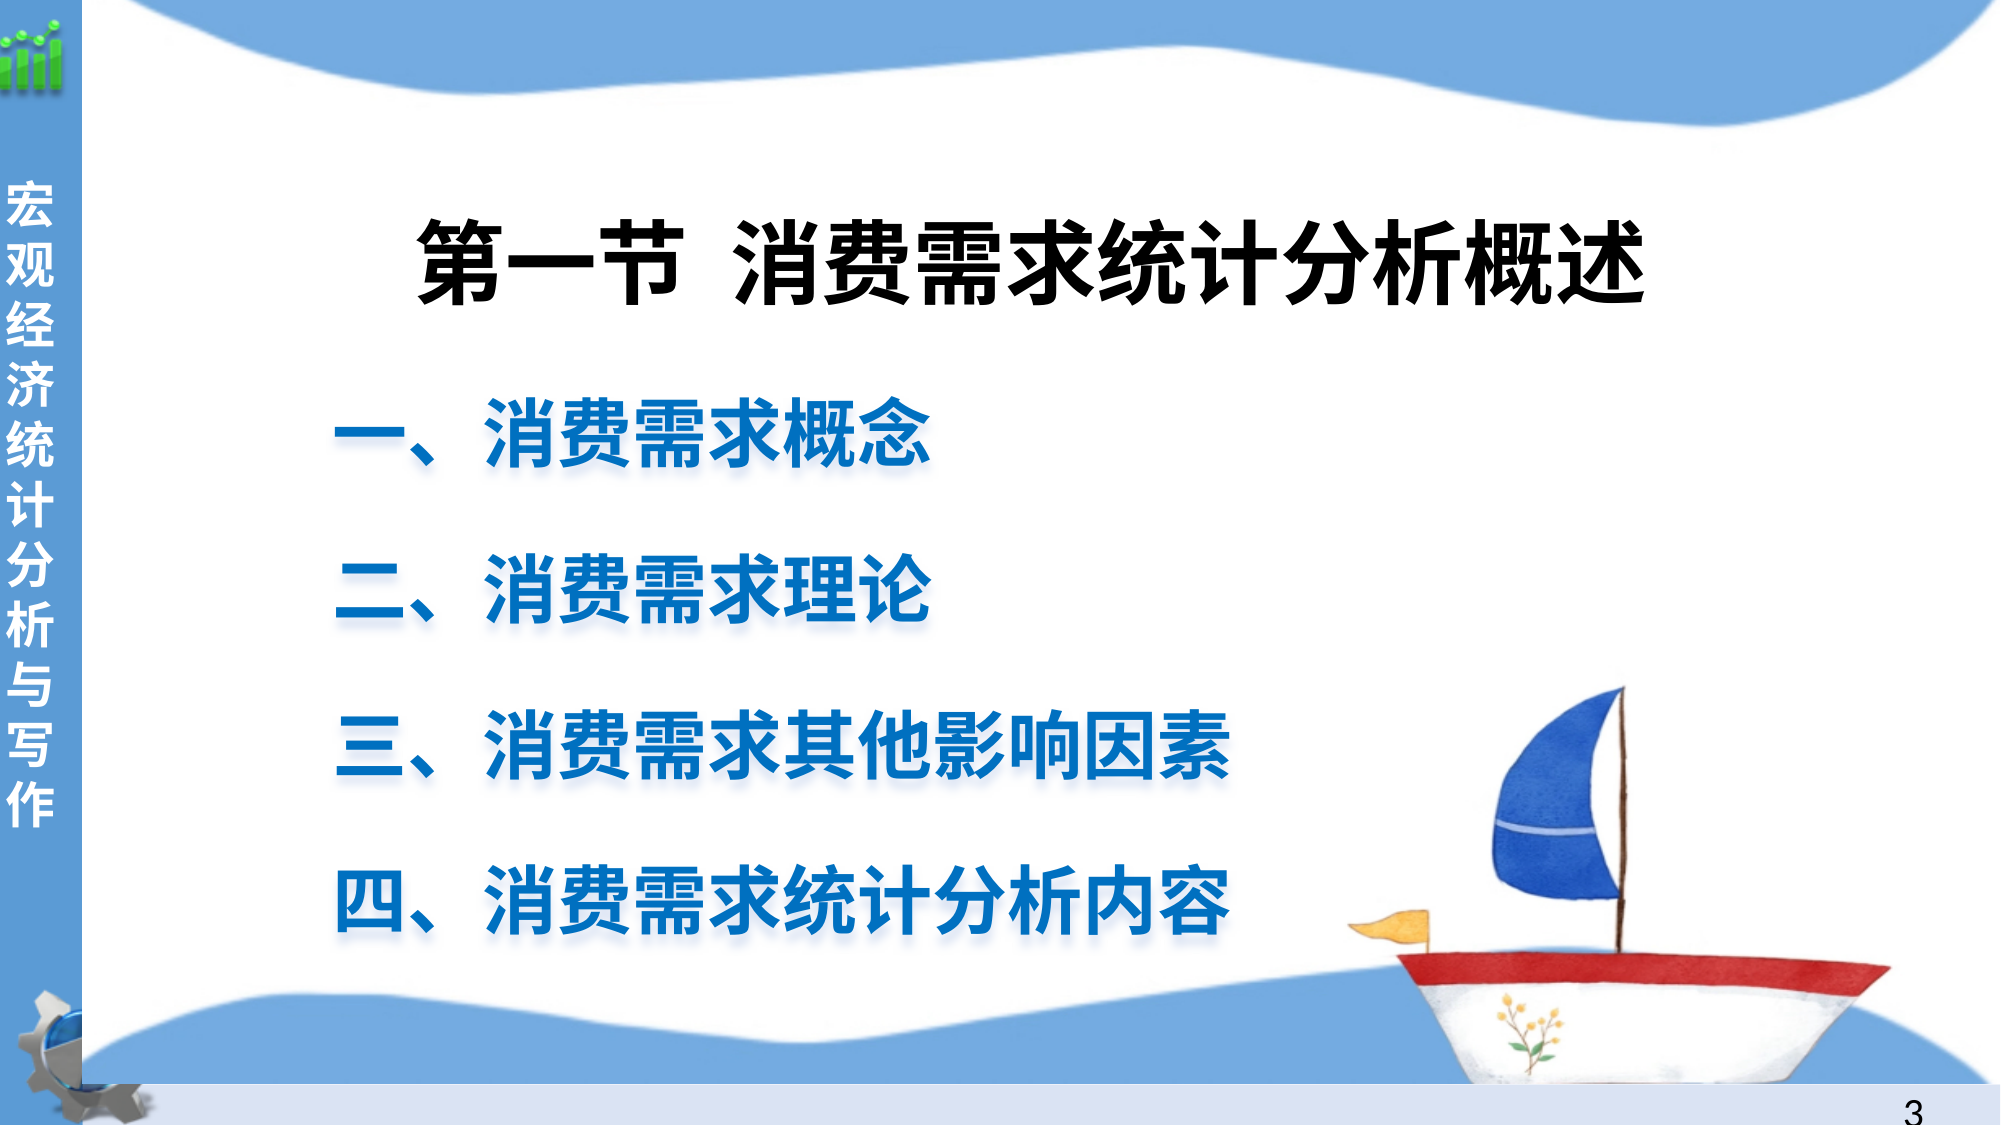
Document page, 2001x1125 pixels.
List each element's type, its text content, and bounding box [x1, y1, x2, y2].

picture [0, 0, 2001, 1125]
slide_number 2 [1786, 1085, 1940, 1125]
